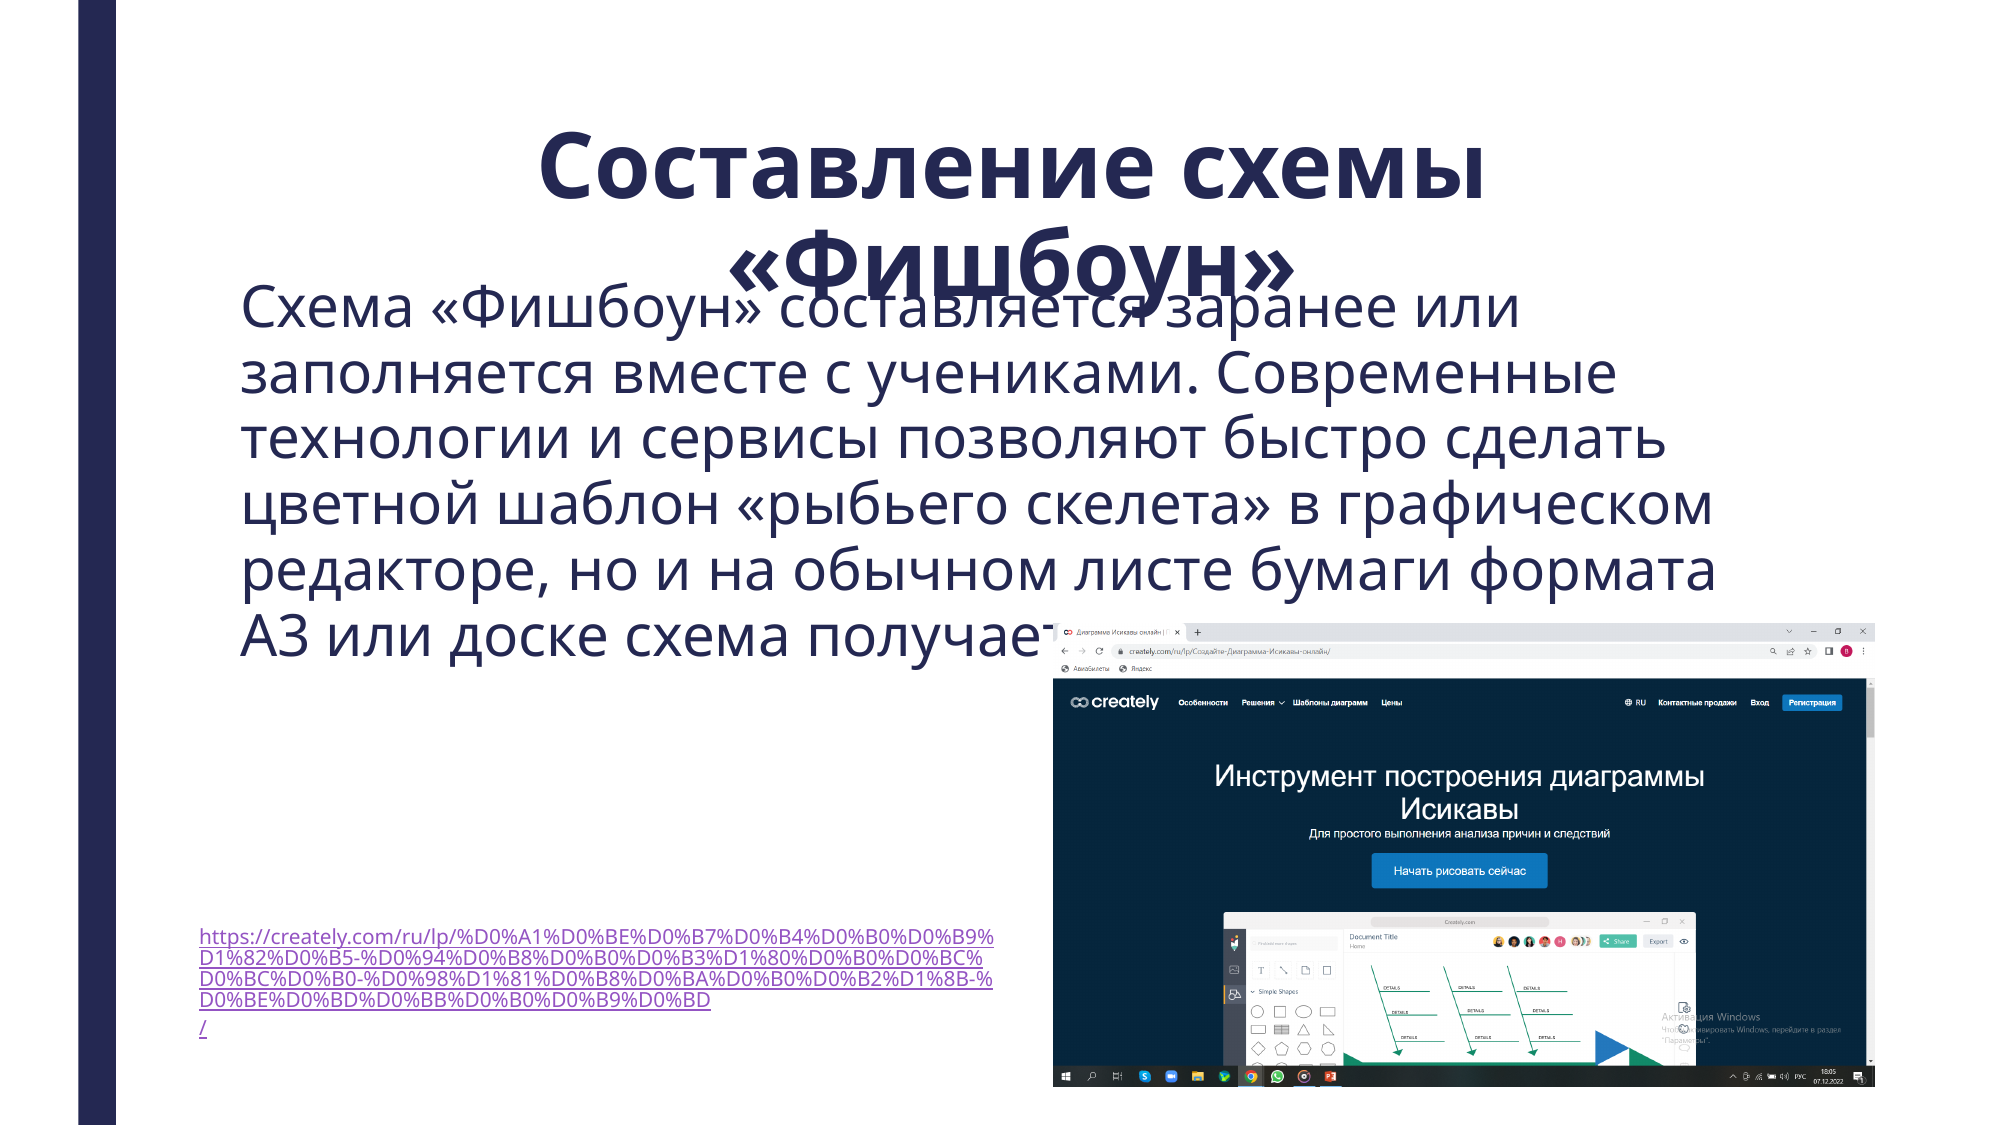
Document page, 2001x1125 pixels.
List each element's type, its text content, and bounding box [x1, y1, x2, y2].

text_box https://creately.com/ru/lp/%D0%A1%D0%BE%D0%B7%D0%B4%D0%B0%D0%B9%D1%82%D0%B5-%D0%94%D0%B8%D0%B0%D0%B3%D1%80%D0%B0%D0%BC%D0%BC%D0%B0-%D0%98%D1%81%D0%B8%D0%BA%D0%B0%D0%B2%D1%8B-%D0%BE%D0%BD%D0%BB%D0%B0%D0%B9%D0%BD/ [184, 916, 1013, 1033]
picture [1053, 623, 1875, 1087]
list Схема «Фишбоун» составляется заранее или заполняется вместе с учениками. Современные технологии и сервисы позволяют быстро сделать цветной шаблон «рыбьего скелета» в графическом редакторе, но и на обычном листе бумаги формата А3 или доске схема получается ничуть не хуже. [225, 267, 1800, 855]
title Составление схемы «Фишбоун» [225, 112, 1800, 267]
